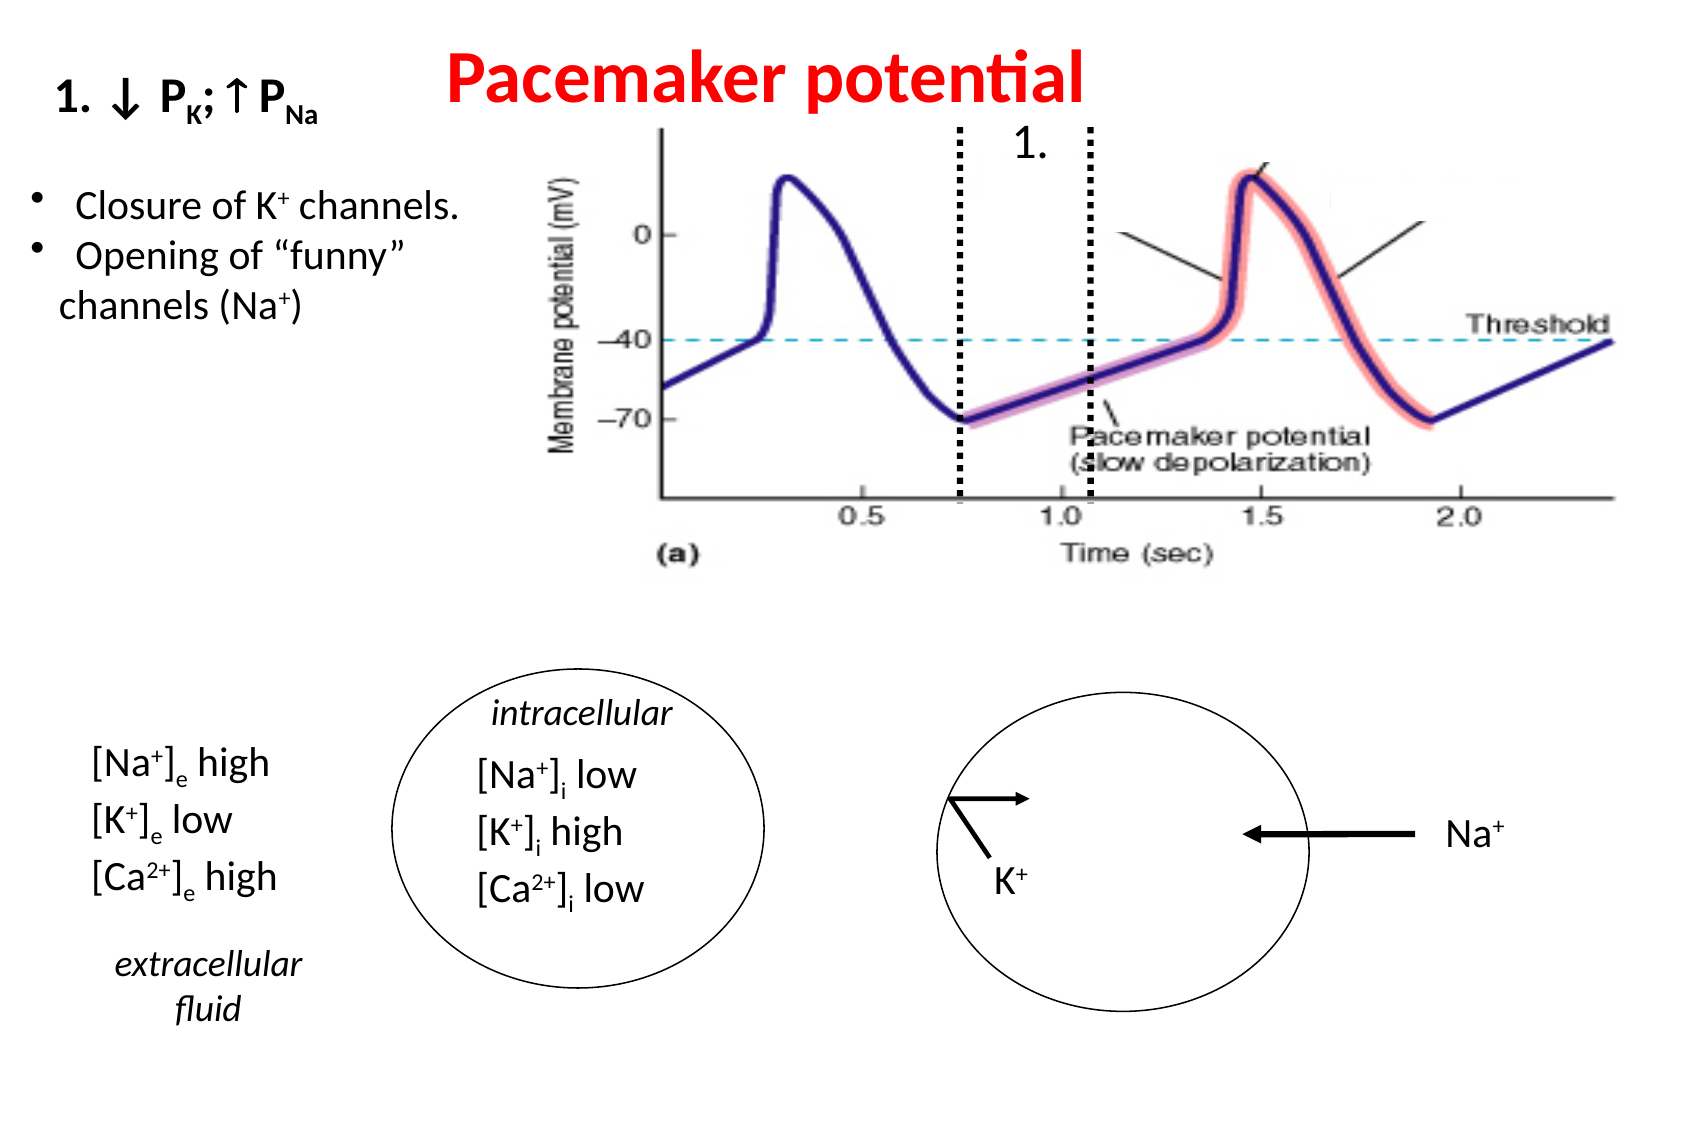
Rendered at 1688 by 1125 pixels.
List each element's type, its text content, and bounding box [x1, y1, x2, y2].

text_box [Na+]e high [K+]e low [Ca2+]e high [76, 727, 293, 914]
picture [524, 101, 1651, 610]
text_box K+ [979, 845, 1043, 911]
text_box Closure of K+ channels. Opening of “funny” channels (Na+) [15, 170, 475, 335]
text_box [949, 792, 1030, 858]
text_box extracellular fluid [99, 931, 318, 1037]
text_box [936, 692, 1310, 1012]
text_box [959, 126, 1091, 504]
text_box 1. ↓ PK;  PNa [38, 54, 334, 138]
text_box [391, 668, 765, 989]
text_box Pacemaker potential [431, 19, 1210, 125]
text_box Na+ [1430, 798, 1520, 864]
text_box [1242, 827, 1416, 841]
